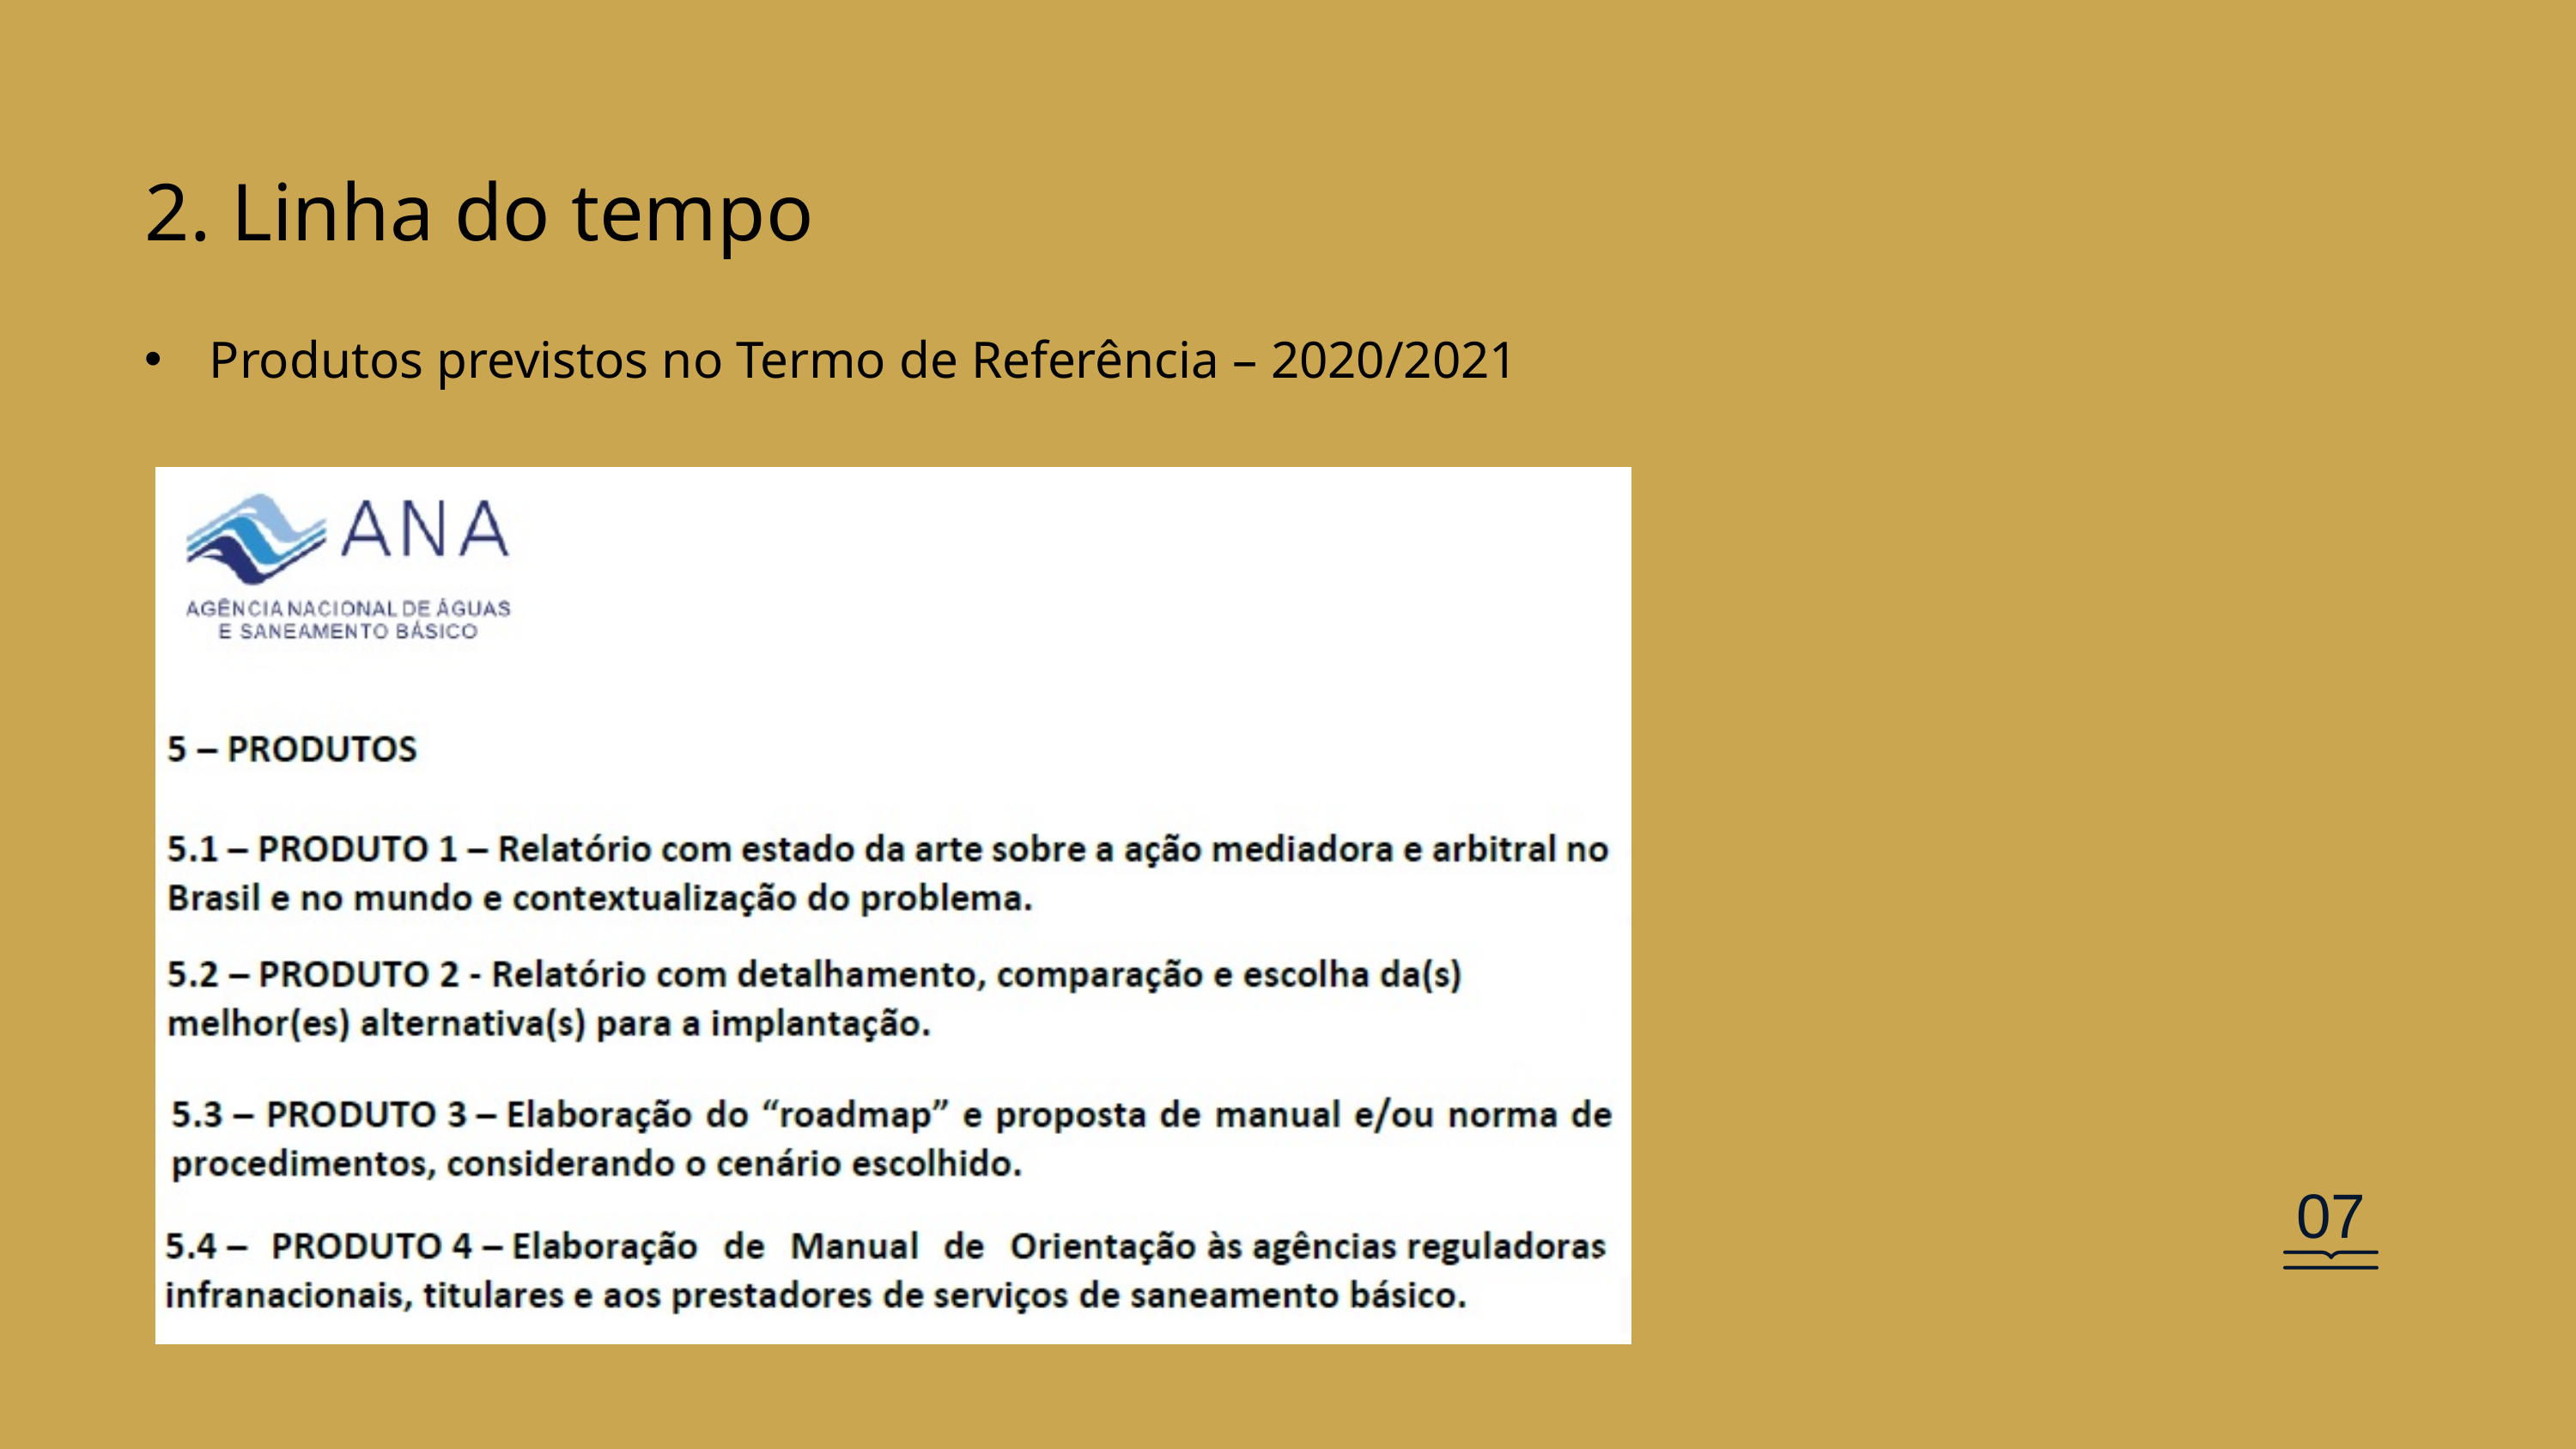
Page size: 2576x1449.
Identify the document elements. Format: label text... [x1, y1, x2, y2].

picture [155, 467, 1632, 1345]
text_box 07 [2293, 1146, 2368, 1243]
picture [2283, 1244, 2379, 1278]
text_box 2. Linha do tempo [144, 124, 2038, 258]
text_box Produtos previstos no Termo de Referência – 2020/2021 [144, 304, 2038, 389]
